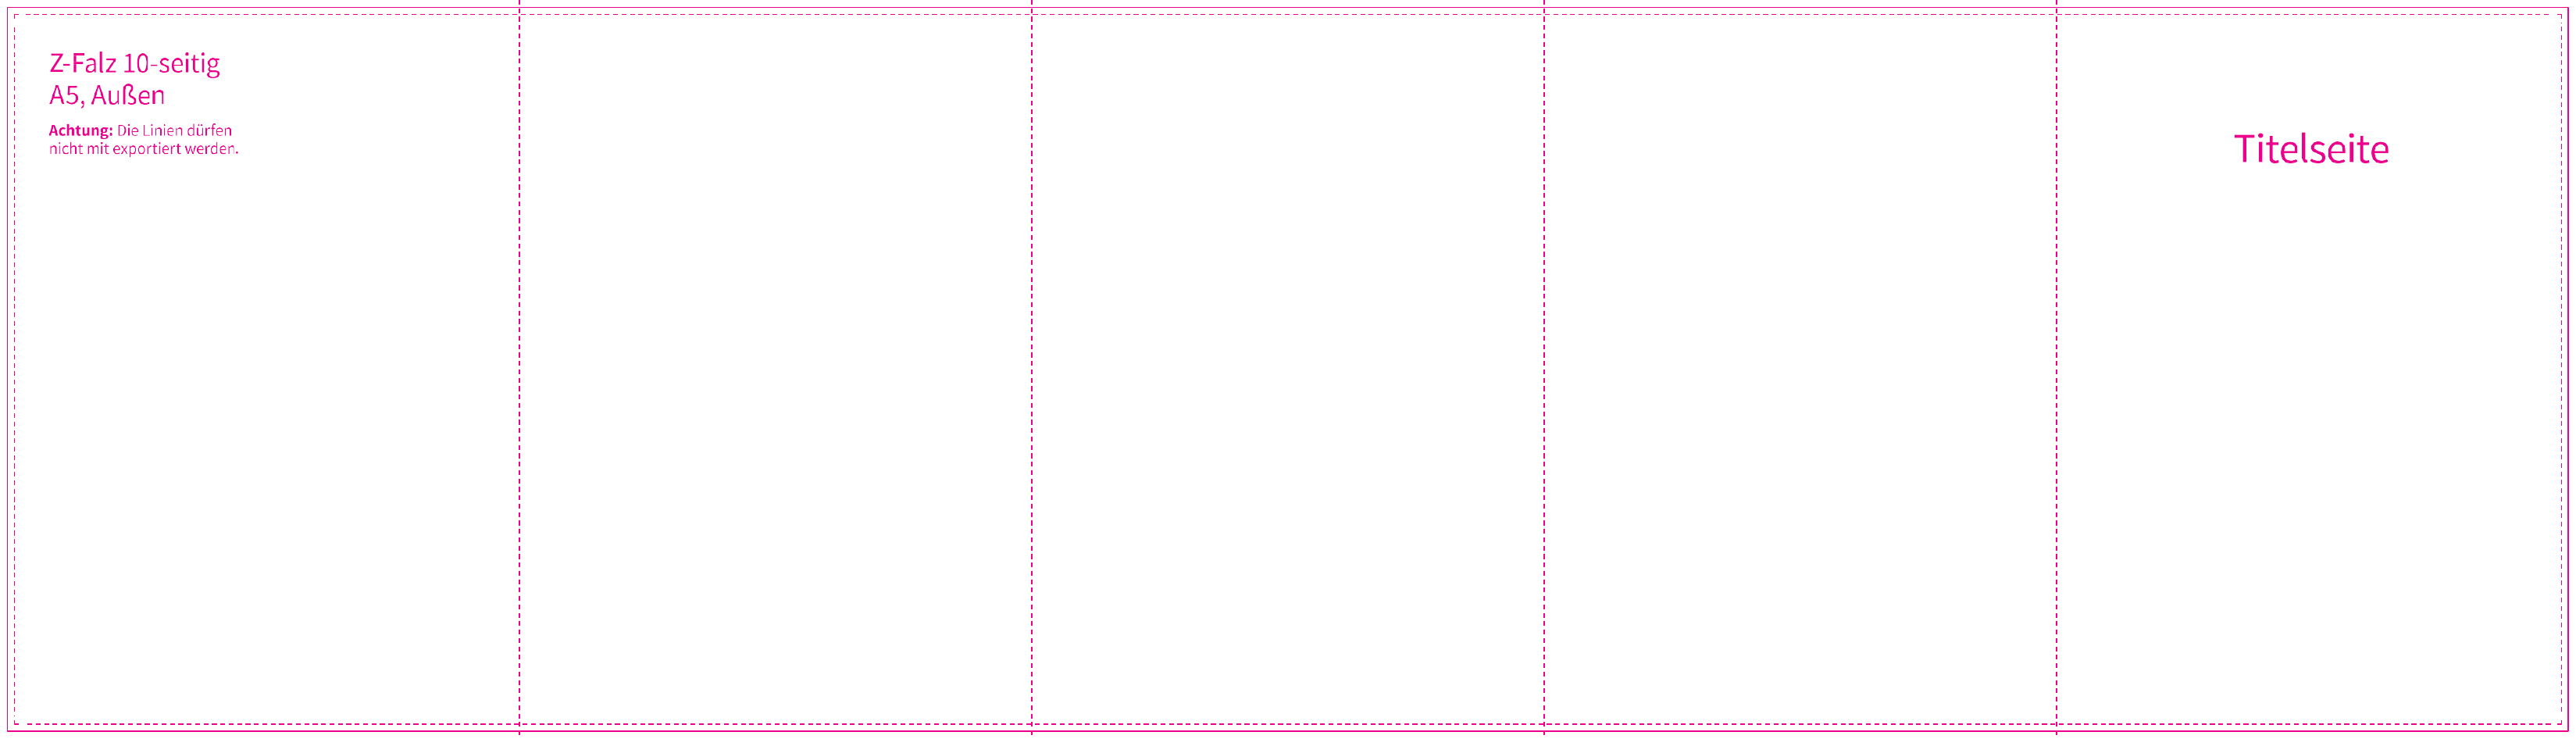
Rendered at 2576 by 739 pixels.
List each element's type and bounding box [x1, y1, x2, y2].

text_box [6, 0, 2570, 739]
